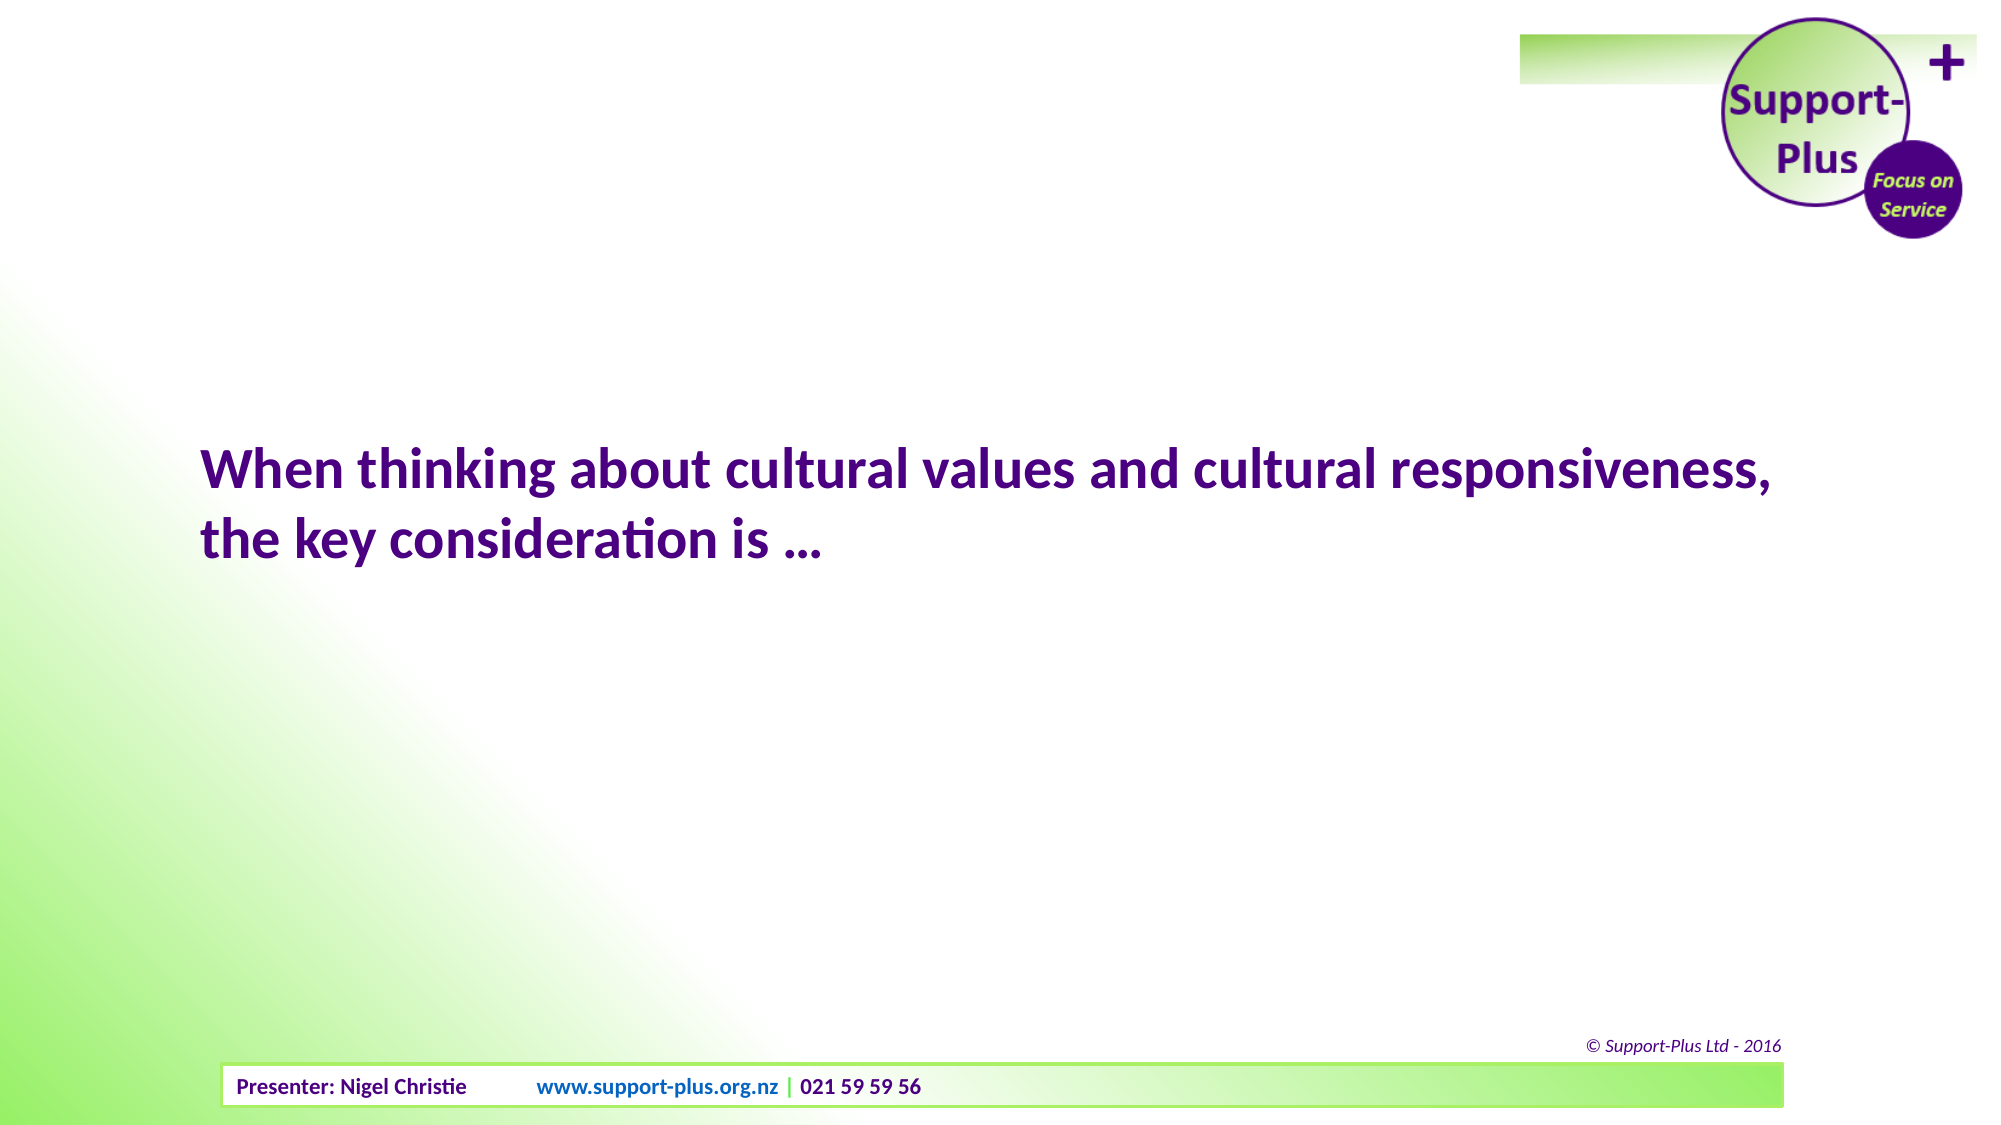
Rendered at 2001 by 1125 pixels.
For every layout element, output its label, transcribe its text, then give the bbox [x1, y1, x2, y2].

text_box © Support-Plus Ltd - 2016 [1570, 1026, 1819, 1064]
picture [1514, 15, 1983, 246]
text_box Presenter: Nigel Christie www.support-plus.org.nz | 021 59 59 56 [221, 1063, 1783, 1107]
text_box When thinking about cultural values and cultural responsiveness, the key consideration is … [185, 422, 1802, 743]
